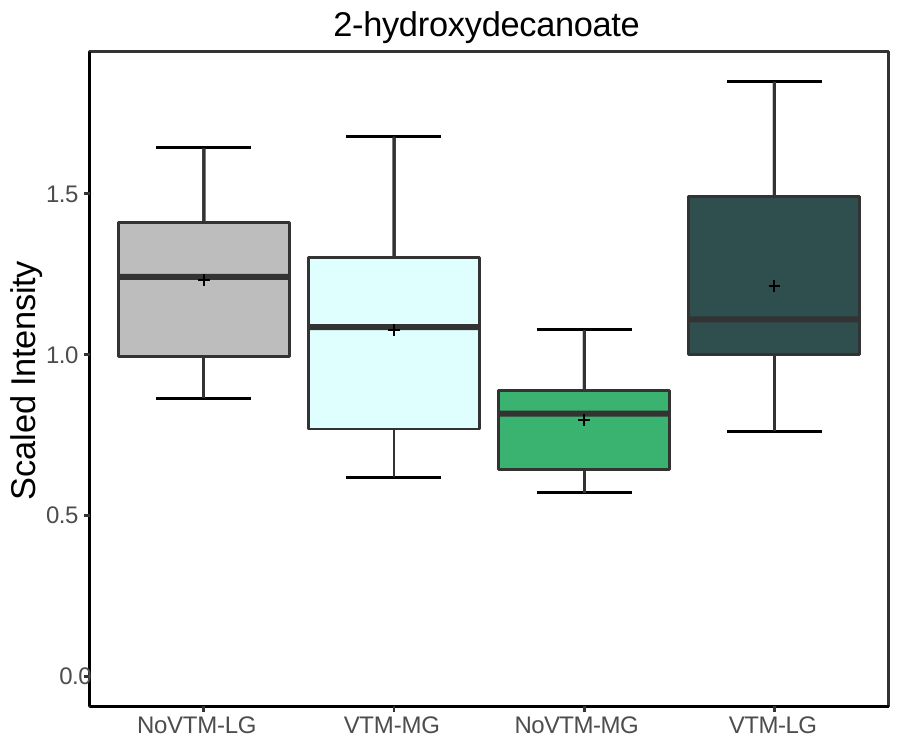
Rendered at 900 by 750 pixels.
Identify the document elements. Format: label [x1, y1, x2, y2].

text_box [1, 256, 82, 529]
text_box [331, 0, 647, 44]
slide_number [134, 713, 275, 750]
text_box [44, 176, 82, 207]
footer [57, 661, 95, 750]
text_box [83, 50, 891, 738]
